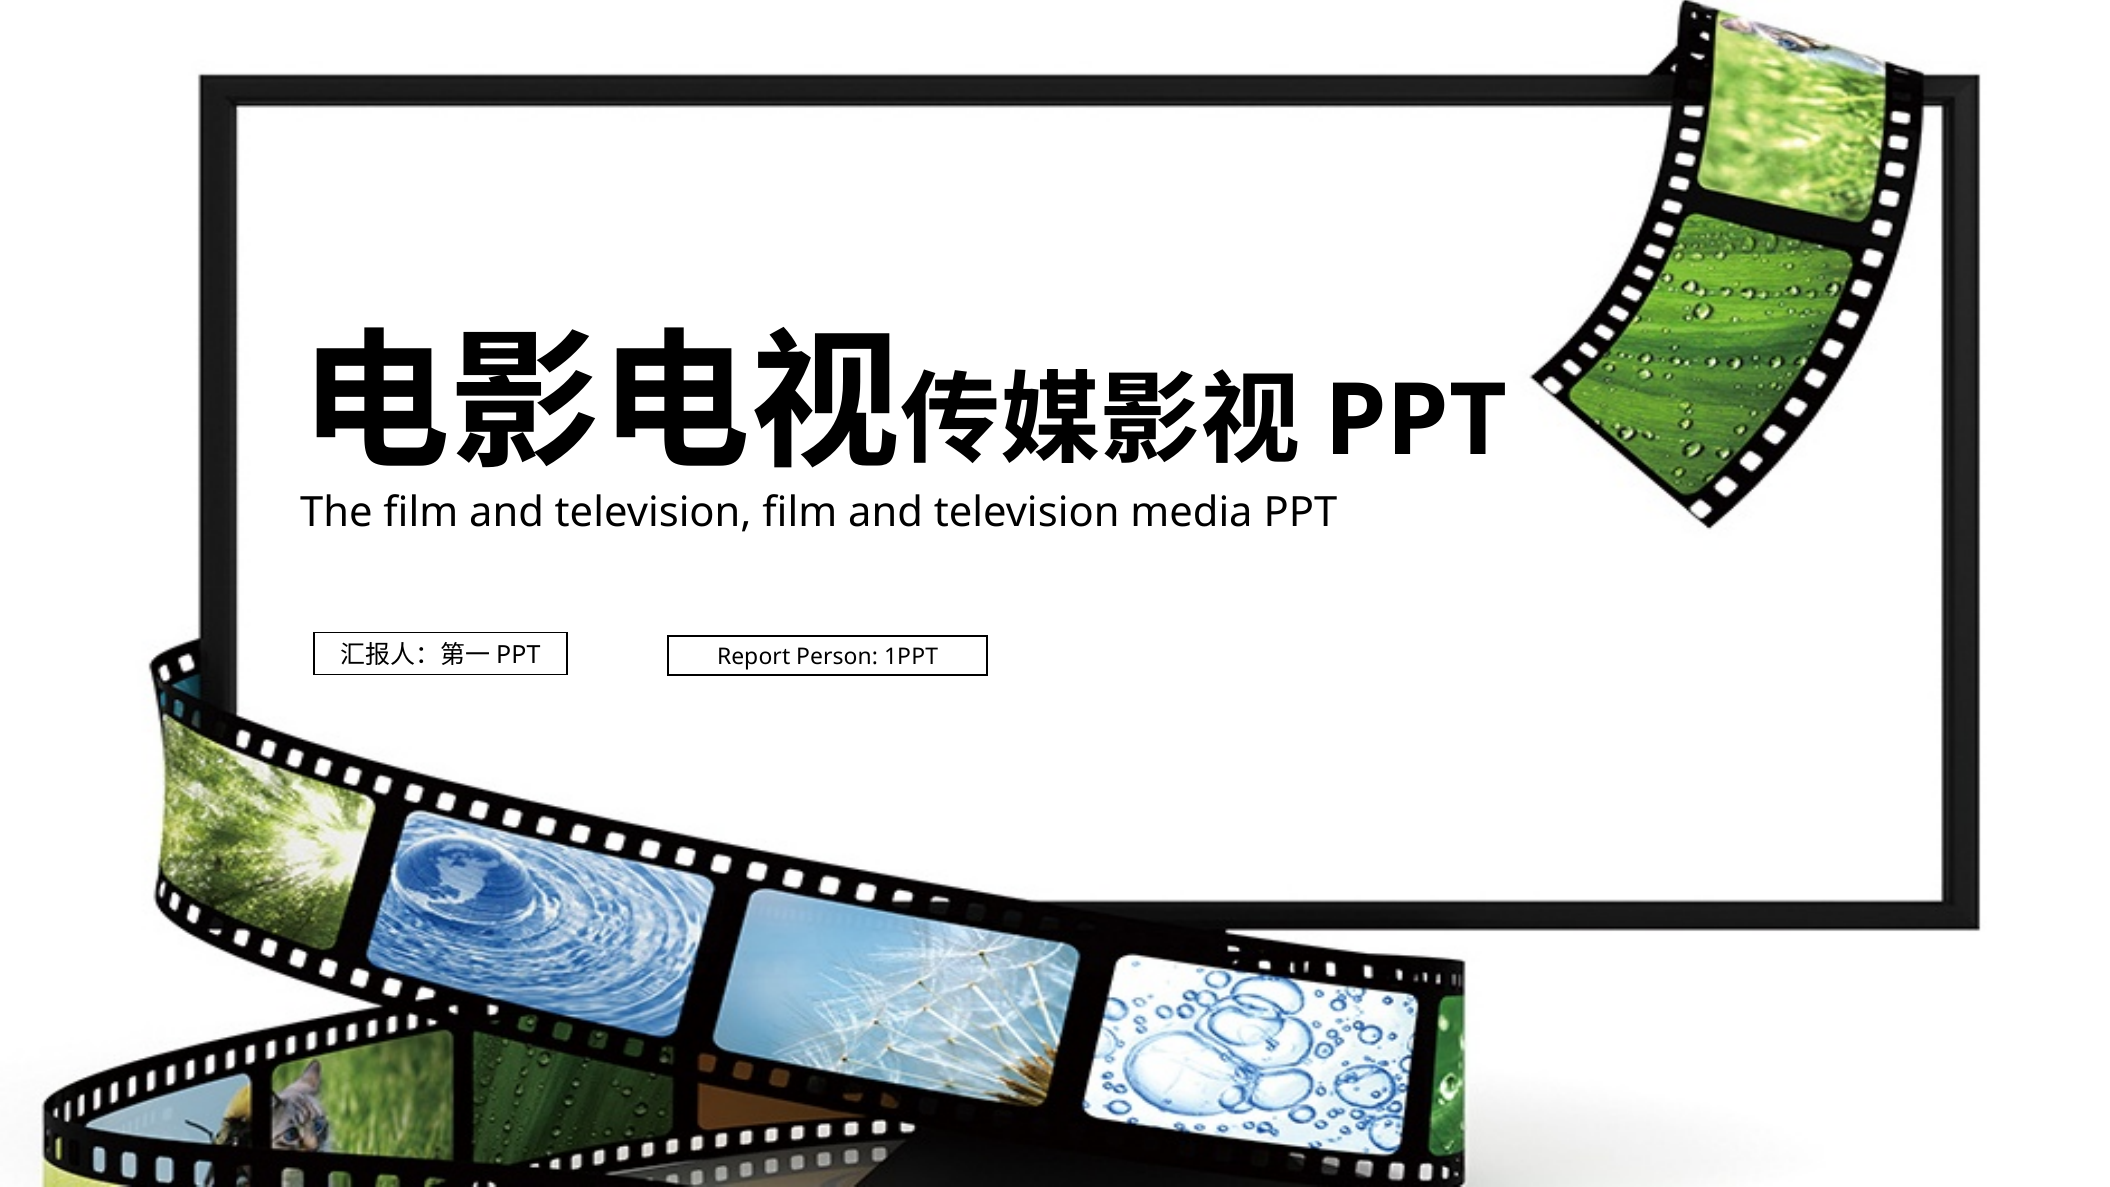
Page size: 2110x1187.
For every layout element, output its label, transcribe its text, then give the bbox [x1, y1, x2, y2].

text_box [0, 0, 2110, 1187]
text_box 电影电视传媒影视PPT [300, 304, 1612, 485]
text_box Report Person: 1PPT [668, 635, 988, 676]
text_box The film and television, film and television media PPT [300, 484, 1538, 535]
text_box 汇报人：第一PPT [314, 632, 568, 675]
